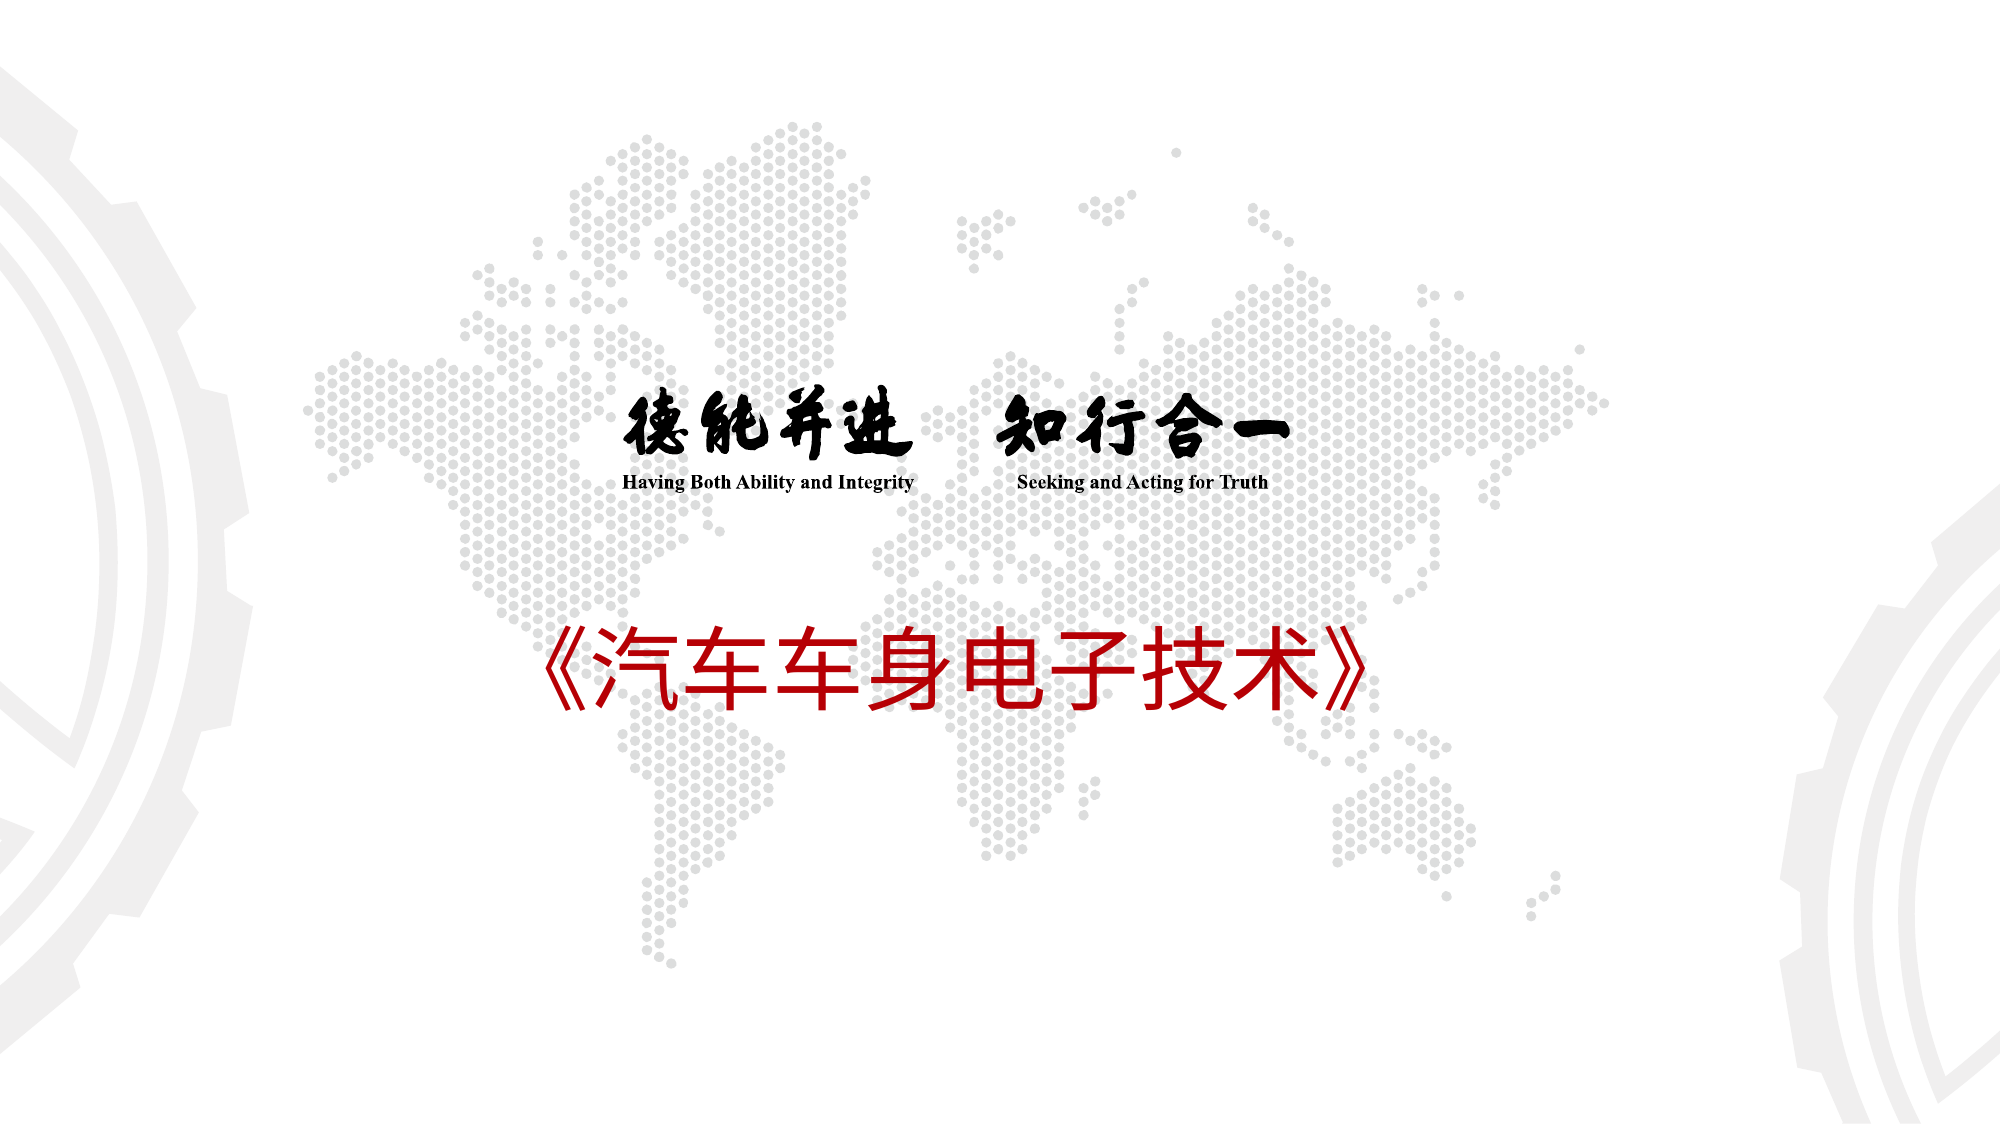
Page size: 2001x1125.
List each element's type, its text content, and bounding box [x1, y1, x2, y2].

title 《汽车车身电子技术》 [438, 616, 1474, 738]
